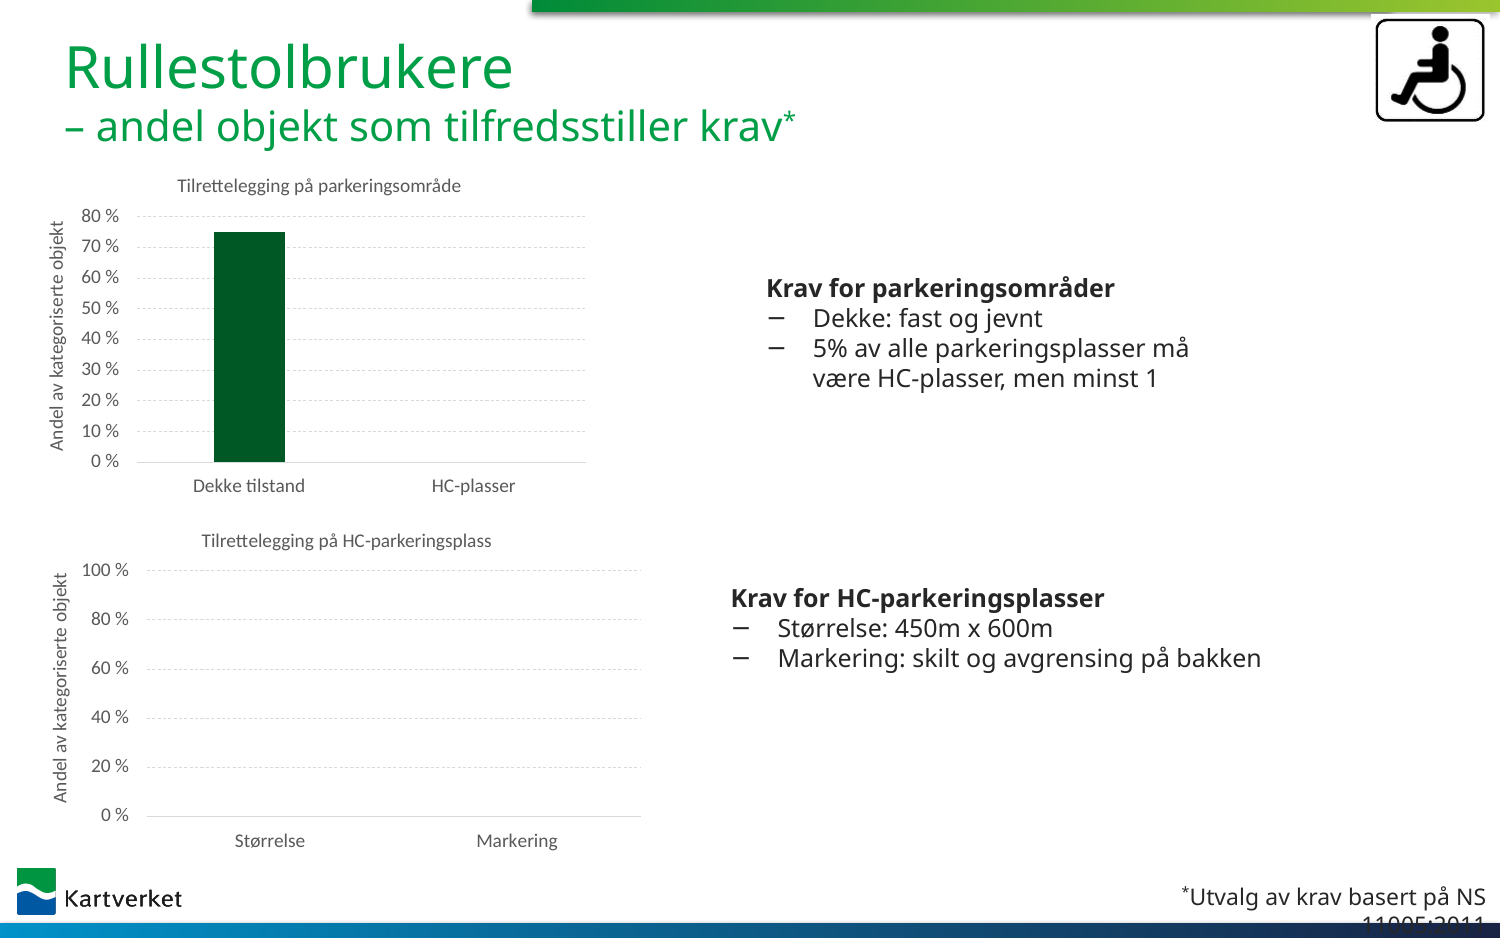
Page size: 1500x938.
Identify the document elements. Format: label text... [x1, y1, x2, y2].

text_box Krav for HC-parkeringsplasser Størrelse: 450m x 600m Markering: skilt og avgrensing på bakken [715, 574, 1278, 680]
picture [41, 166, 598, 505]
picture [1371, 13, 1491, 127]
text_box Krav for parkeringsområder Dekke: fast og jevnt 5% av alle parkeringsplasser må være HC-plasser, men minst 1 [751, 264, 1232, 400]
text_box *Utvalg av krav basert på NS 11005:2011 [1068, 873, 1500, 938]
picture [41, 520, 652, 859]
text_box Rullestolbrukere – andel objekt som tilfredsstiller krav* [49, 23, 1431, 158]
